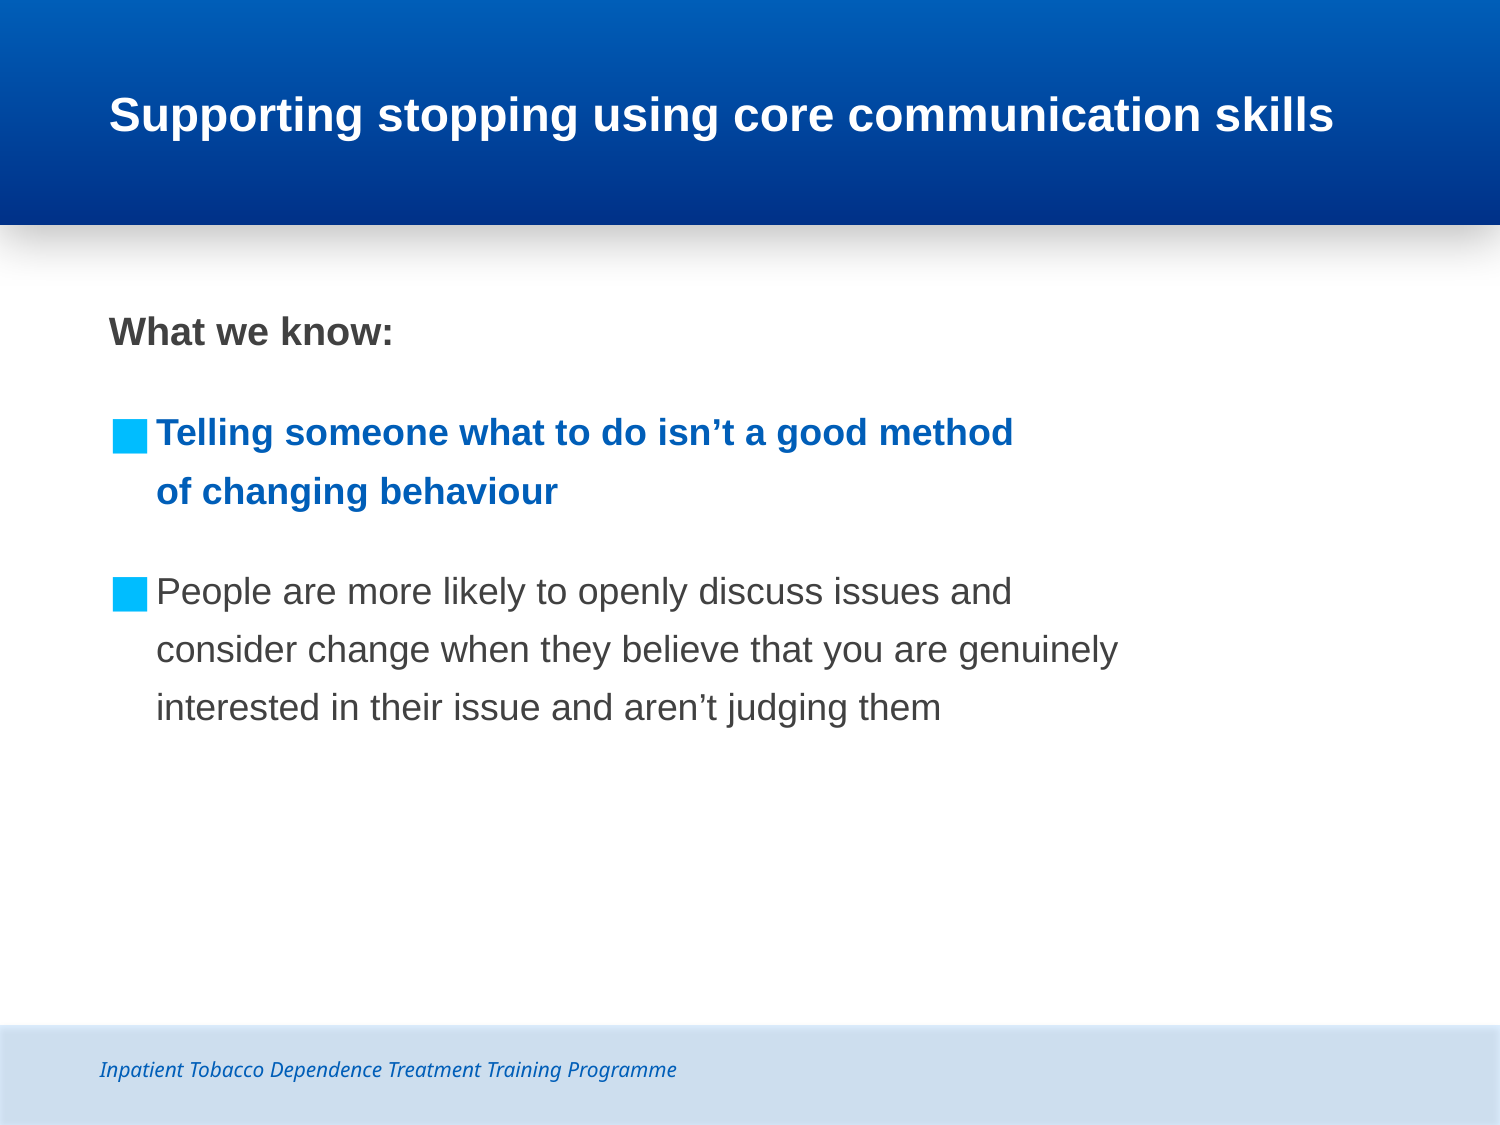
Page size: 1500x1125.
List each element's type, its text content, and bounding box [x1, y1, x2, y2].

title Supporting stopping using core communication skills [93, 24, 1401, 201]
list What we know: Telling someone what to do isn’t a good method of changing behaviour People are more likely to openly discuss issues and consider change when they believe that you are genuinely interested in their issue and aren’t judging them [93, 287, 1401, 976]
text_box Inpatient Tobacco Dependence Treatment Training Programme [84, 1038, 790, 1099]
